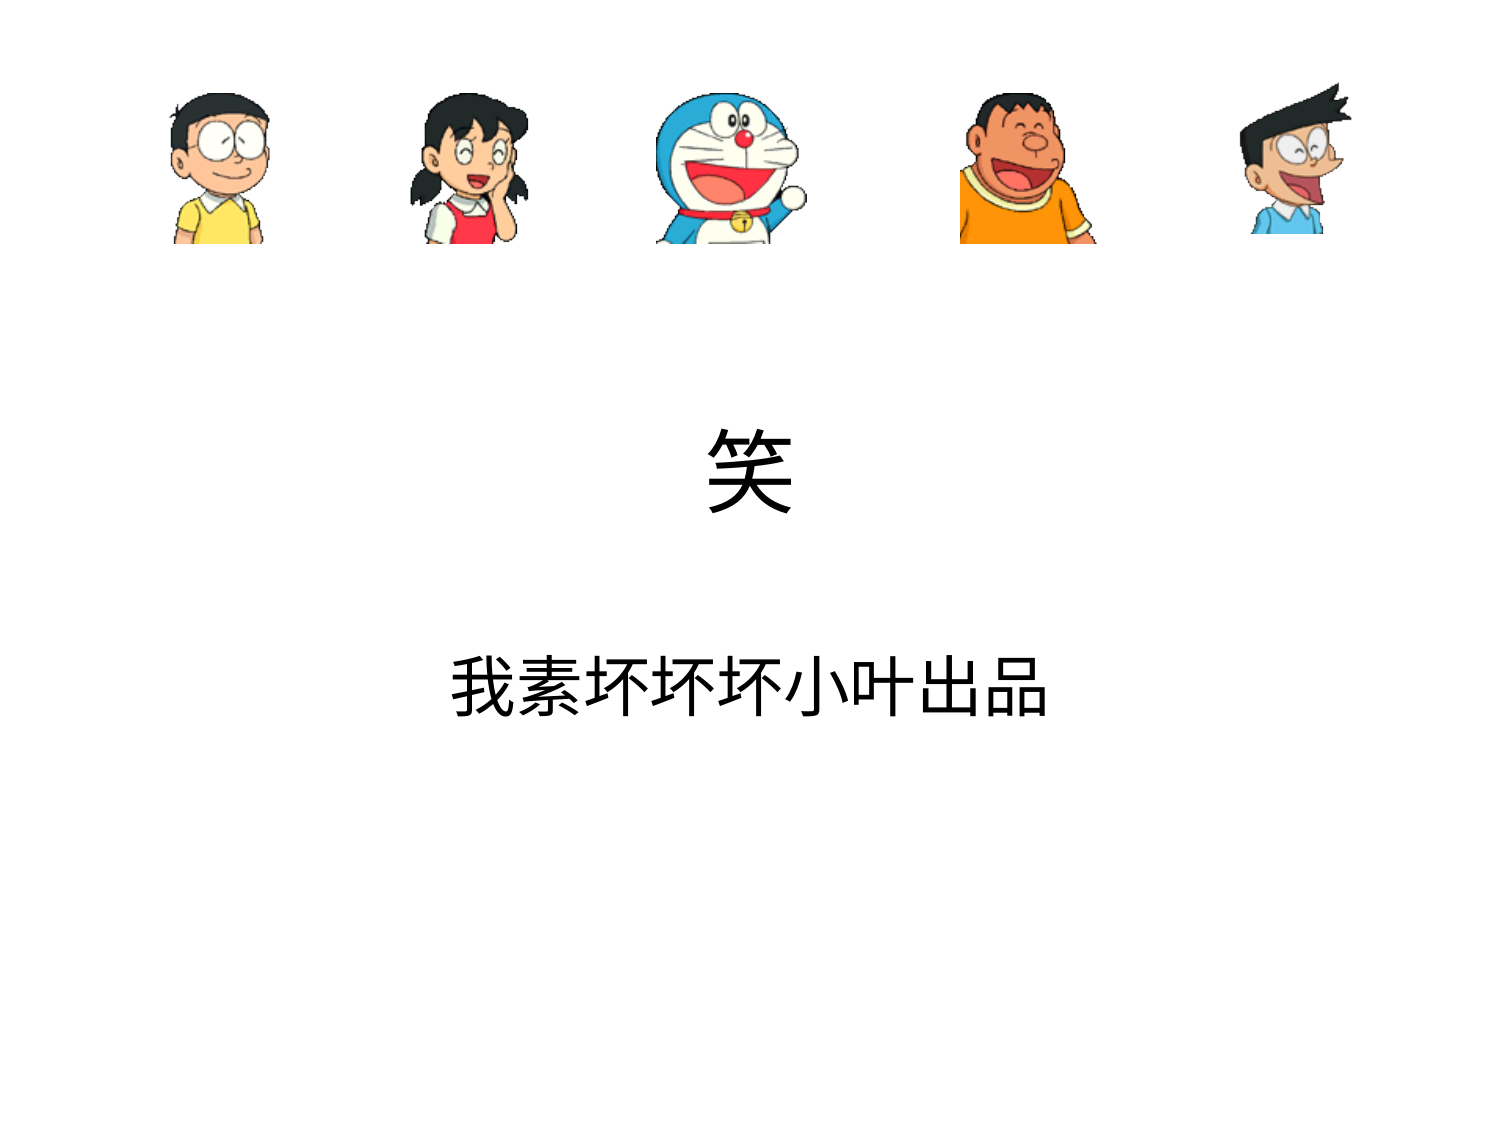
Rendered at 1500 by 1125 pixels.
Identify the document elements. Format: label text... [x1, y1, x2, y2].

picture [398, 93, 549, 244]
title 笑 [112, 349, 1388, 591]
picture [152, 93, 300, 244]
picture [655, 93, 807, 244]
subtitle 我素坏坏坏小叶出品 [225, 637, 1275, 925]
picture [1218, 81, 1374, 234]
picture [960, 93, 1116, 244]
